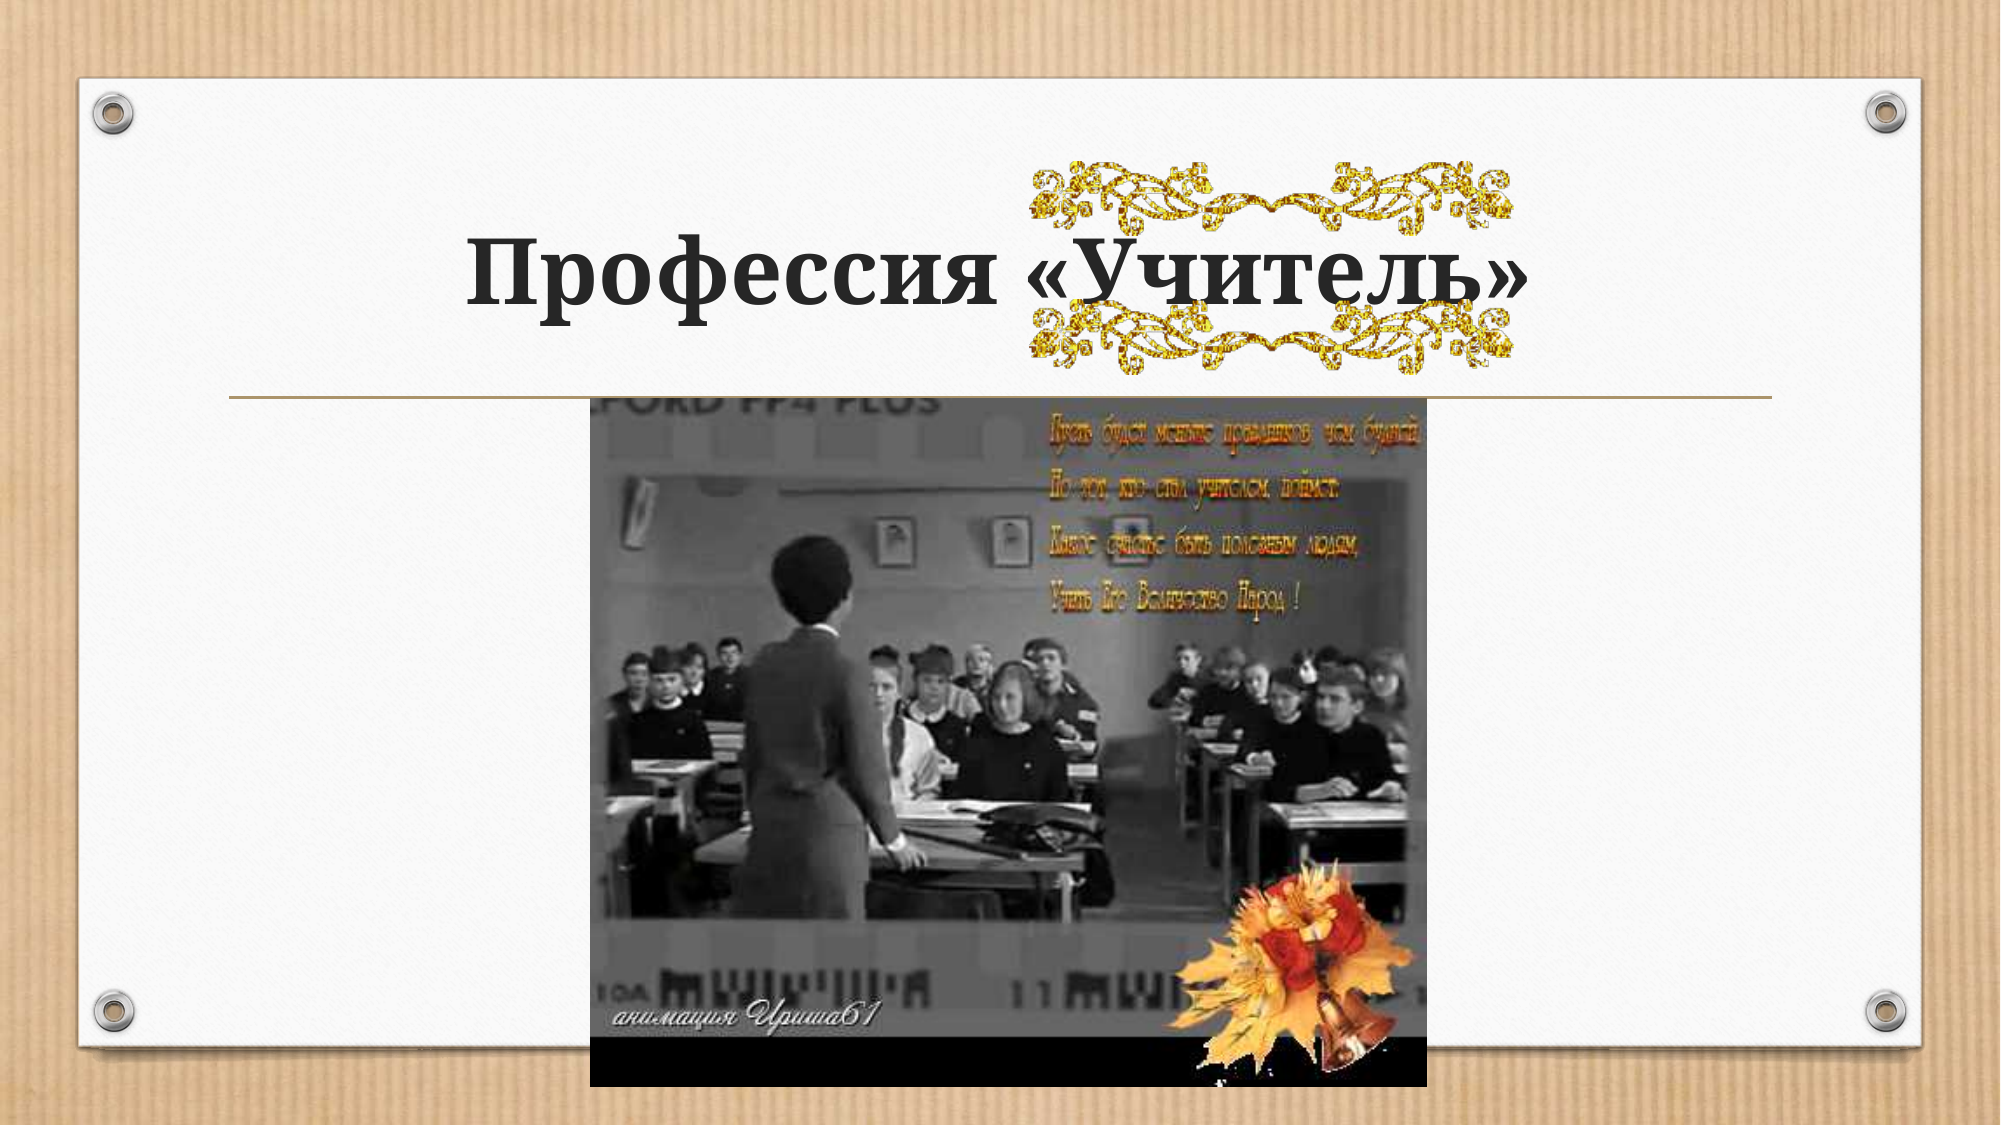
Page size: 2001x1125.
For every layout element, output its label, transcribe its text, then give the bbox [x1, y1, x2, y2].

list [590, 398, 1427, 1087]
picture [0, 0, 2001, 1125]
title Профессия «Учитель» [212, 161, 1788, 375]
